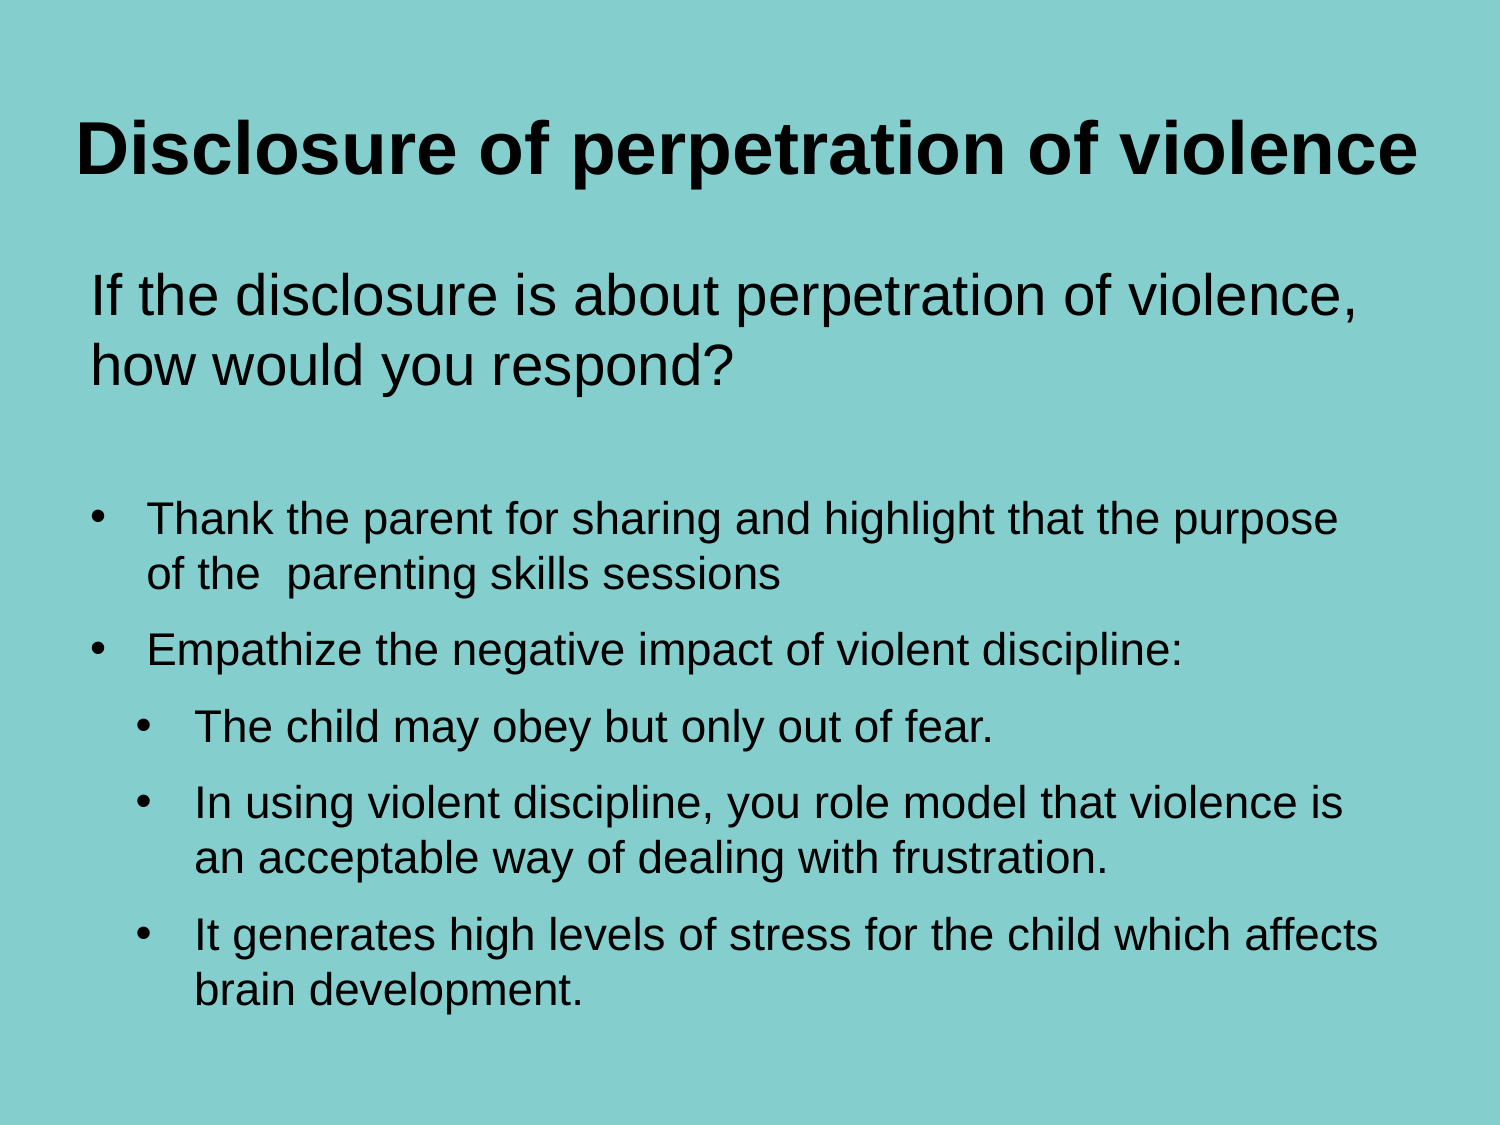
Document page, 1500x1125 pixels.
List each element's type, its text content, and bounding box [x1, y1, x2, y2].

title Disclosure of perpetration of violence [75, 99, 1438, 250]
list If the disclosure is about perpetration of violence, how would you respond? Thank the parent for sharing and highlight that the purpose of the parenting skills sessions Empathize the negative impact of violent discipline: The child may obey but only out of fear. In using violent discipline, you role model that violence is an acceptable way of dealing with frustration. It generates high levels of stress for the child which affects brain development. [75, 249, 1400, 1050]
